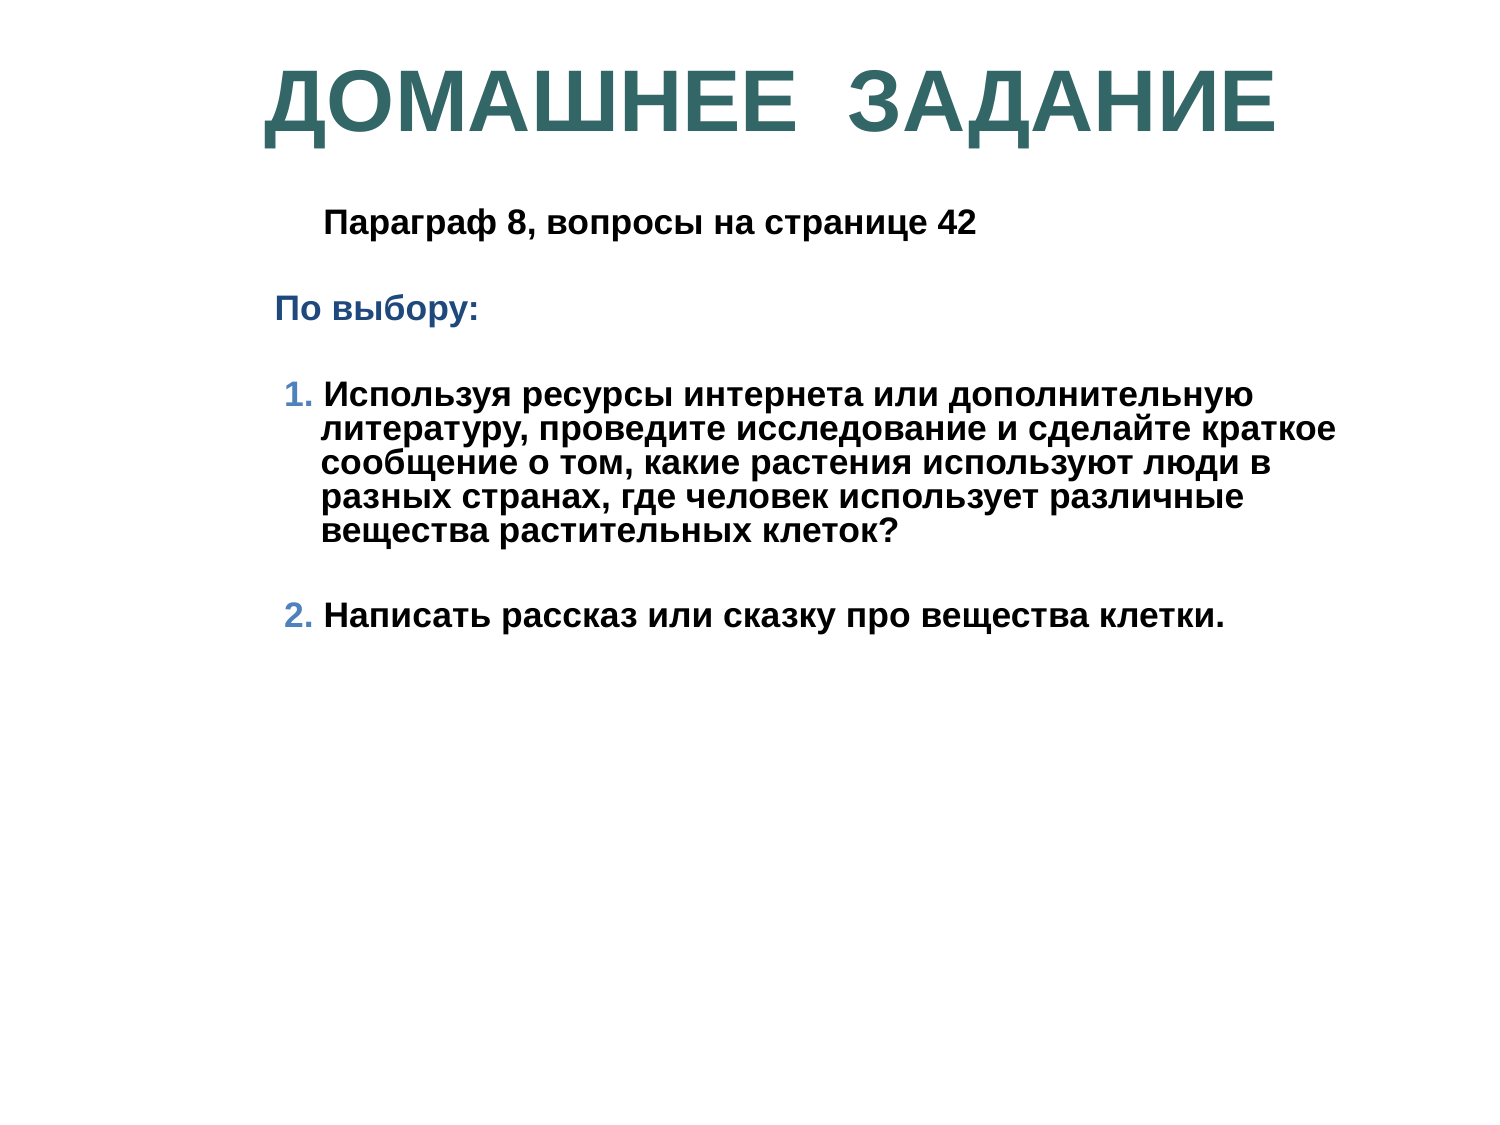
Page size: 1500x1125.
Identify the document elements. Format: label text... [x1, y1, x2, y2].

text_box ДОМАШНЕЕ ЗАДАНИЕ [249, 31, 1400, 163]
text_box Параграф 8, вопросы на странице 42 По выбору: 1. Используя ресурсы интернета или дополнительную литературу, проведите исследование и сделайте краткое сообщение о том, какие растения используют люди в разных странах, где человек использует различные вещества растительных клеток? 2. Написать рассказ или сказку про вещества клетки. [249, 200, 1400, 988]
